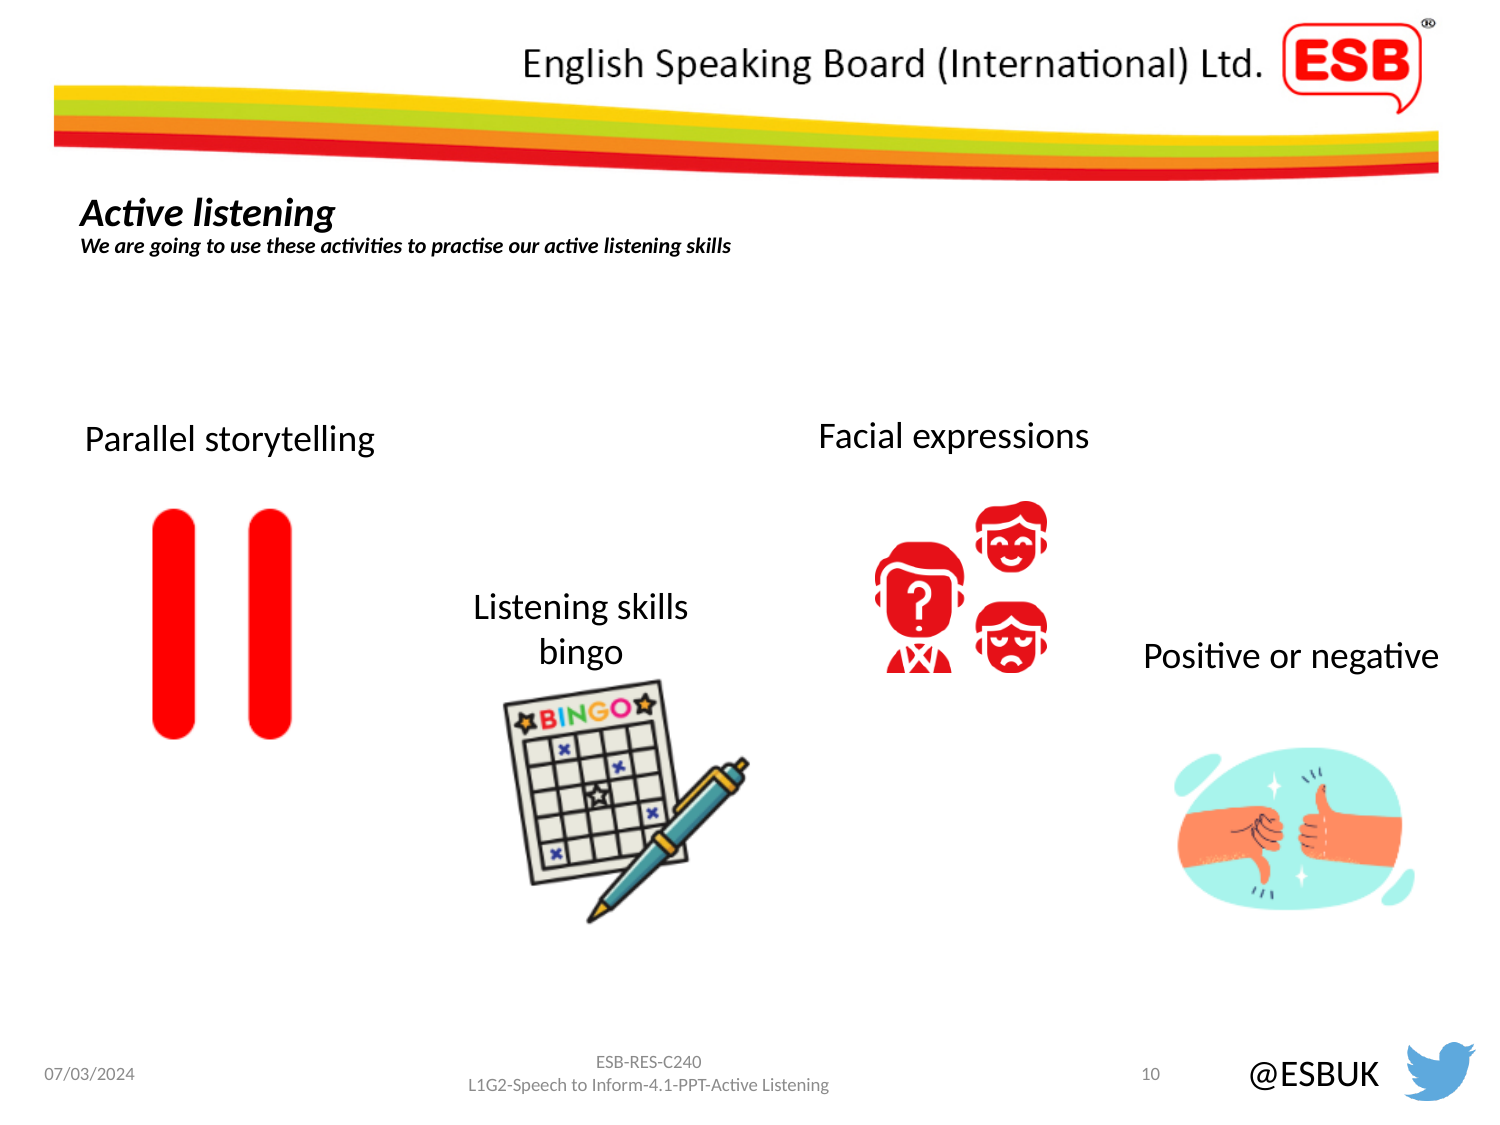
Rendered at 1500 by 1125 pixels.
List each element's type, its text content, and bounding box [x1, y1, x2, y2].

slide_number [29, 1042, 367, 1103]
slide_number 10 [930, 1042, 1176, 1103]
picture [472, 662, 772, 936]
footer ESB-RES-C240 L1G2-Speech to Inform-4.1-PPT-Active Listening [395, 1042, 902, 1103]
title Active listening We are going to use these activities to practise our active listening skills [64, 183, 1359, 267]
picture [862, 486, 1054, 685]
picture [1170, 715, 1429, 926]
picture [112, 473, 322, 768]
text_box Parallel storytelling [70, 406, 408, 467]
picture [1404, 1042, 1476, 1101]
text_box Facial expressions [785, 403, 1123, 464]
text_box Listening skills bingo [412, 574, 750, 679]
picture [0, 0, 1500, 189]
text_box Positive or negative [1122, 624, 1461, 684]
